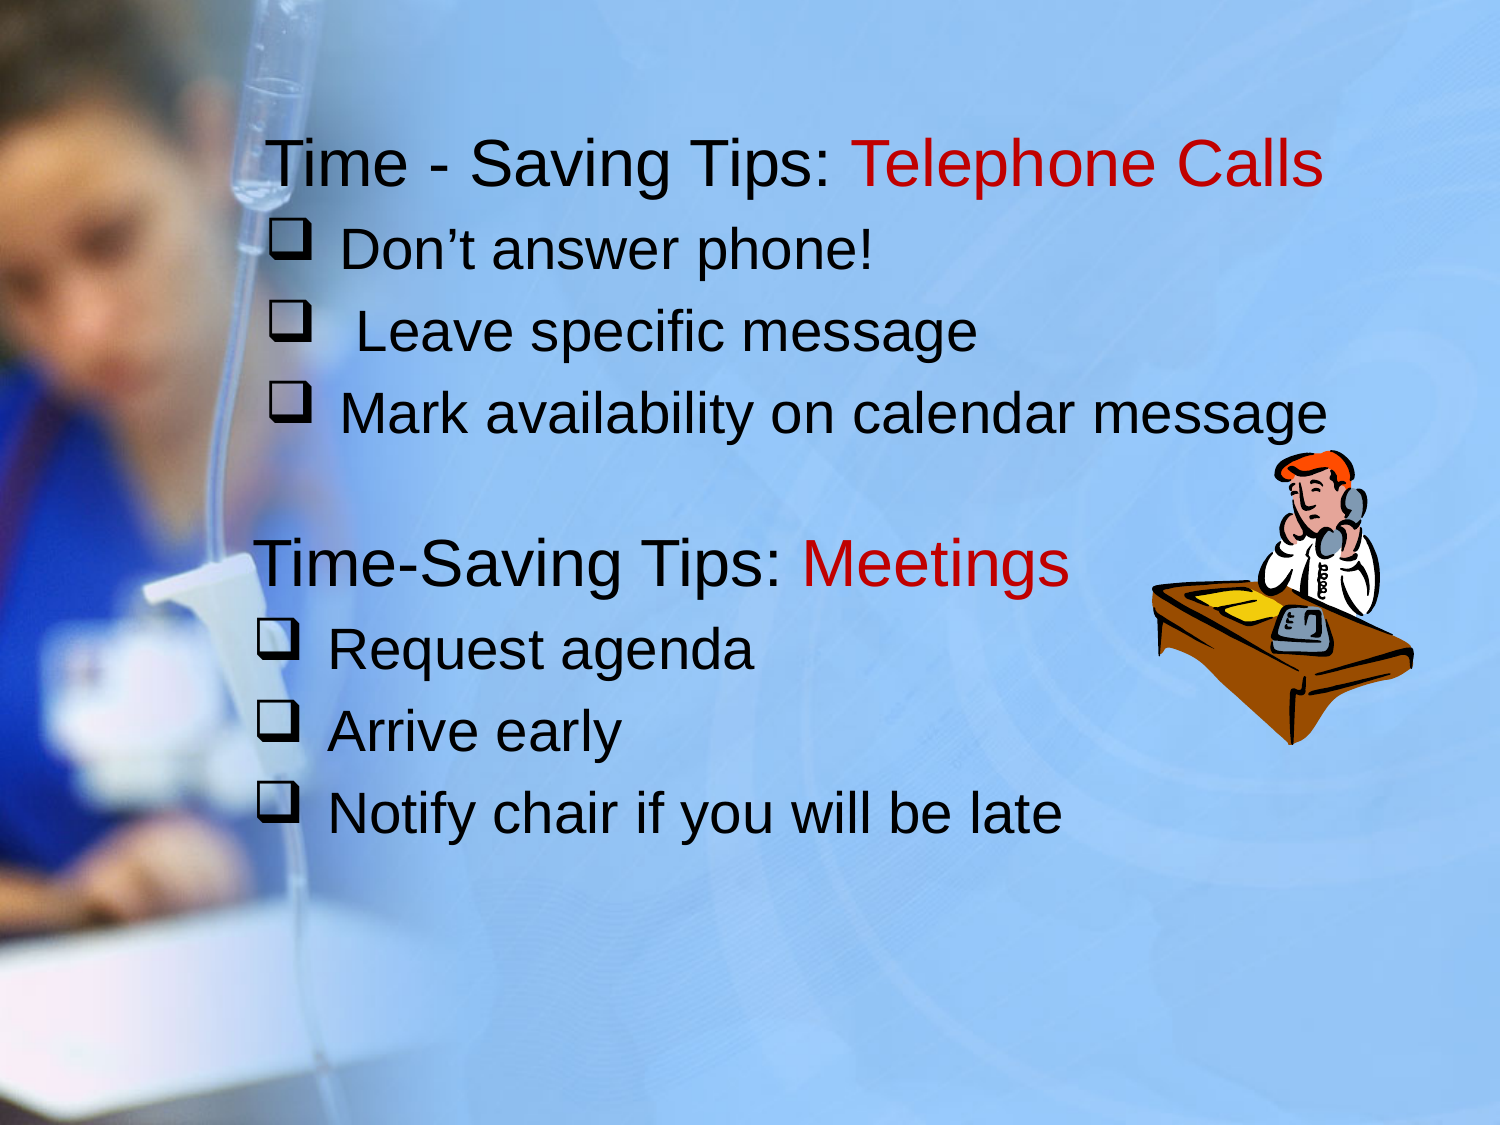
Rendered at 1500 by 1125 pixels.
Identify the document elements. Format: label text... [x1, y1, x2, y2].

picture [0, 0, 1500, 1125]
text_box Time-Saving Tips: Meetings Request agenda Arrive early Notify chair if you will be late [237, 512, 1475, 853]
text_box Time - Saving Tips: Telephone Calls Don’t answer phone! Leave specific message Mark availability on calendar message [249, 112, 1500, 453]
